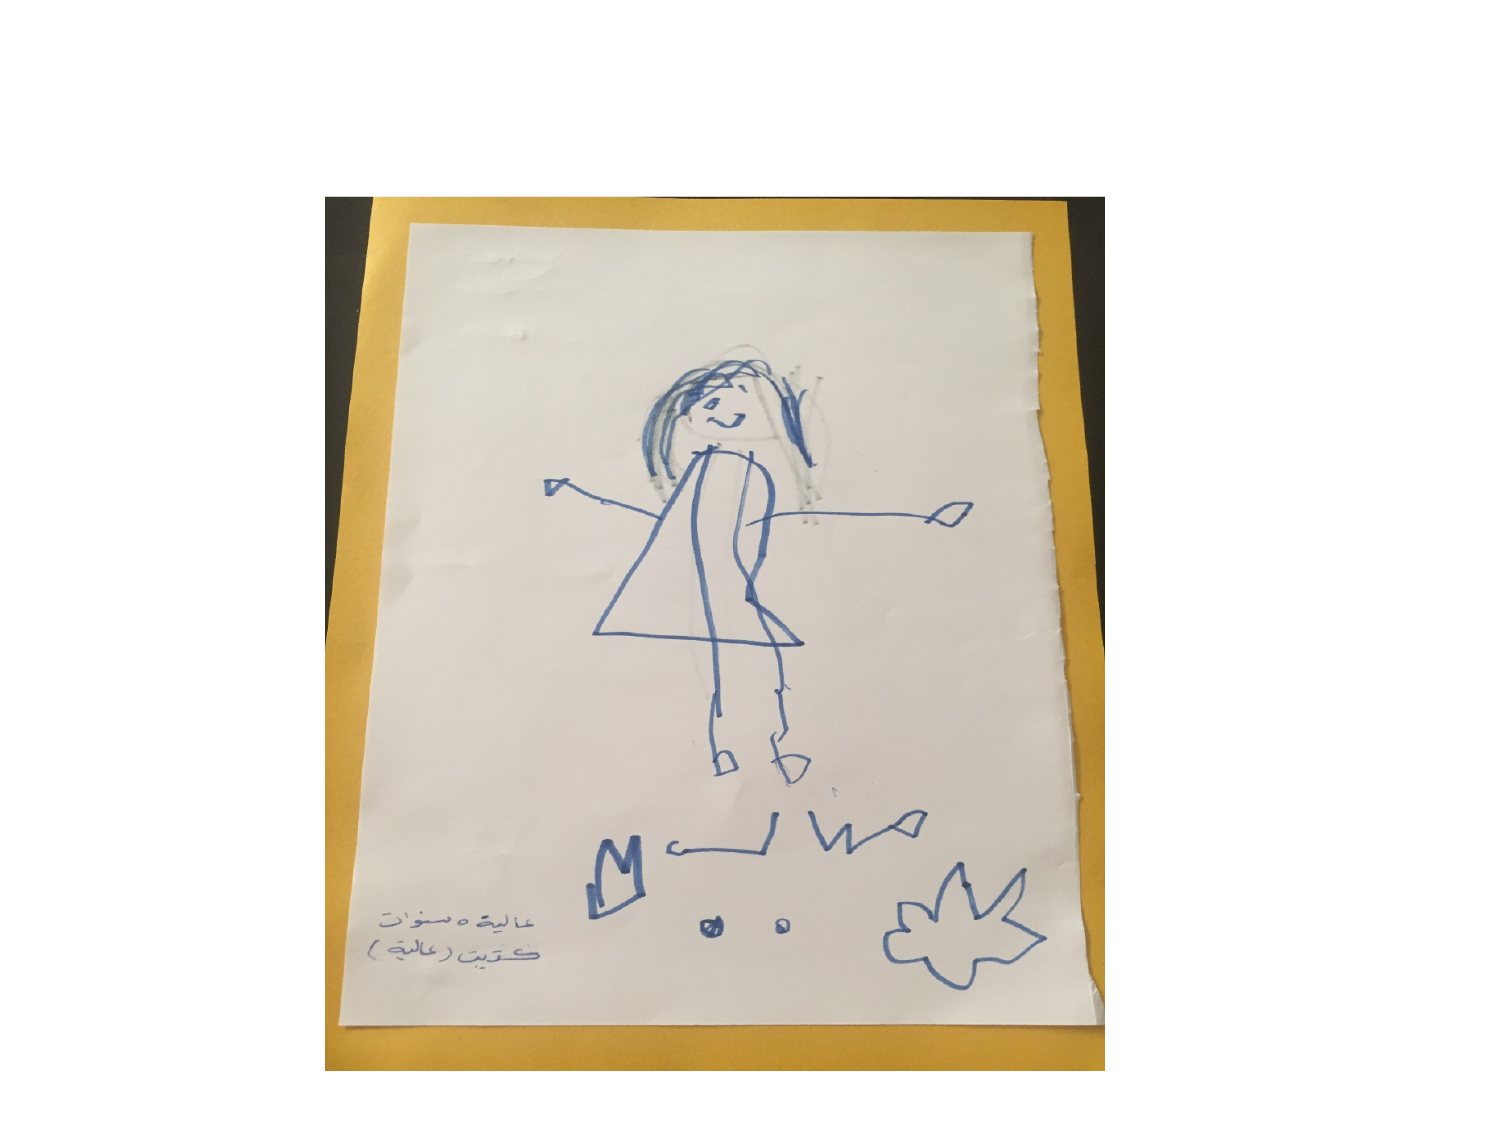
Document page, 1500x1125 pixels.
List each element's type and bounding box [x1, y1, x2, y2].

picture [325, 1024, 1105, 1071]
picture [325, 197, 1105, 243]
list [277, 243, 1152, 1024]
